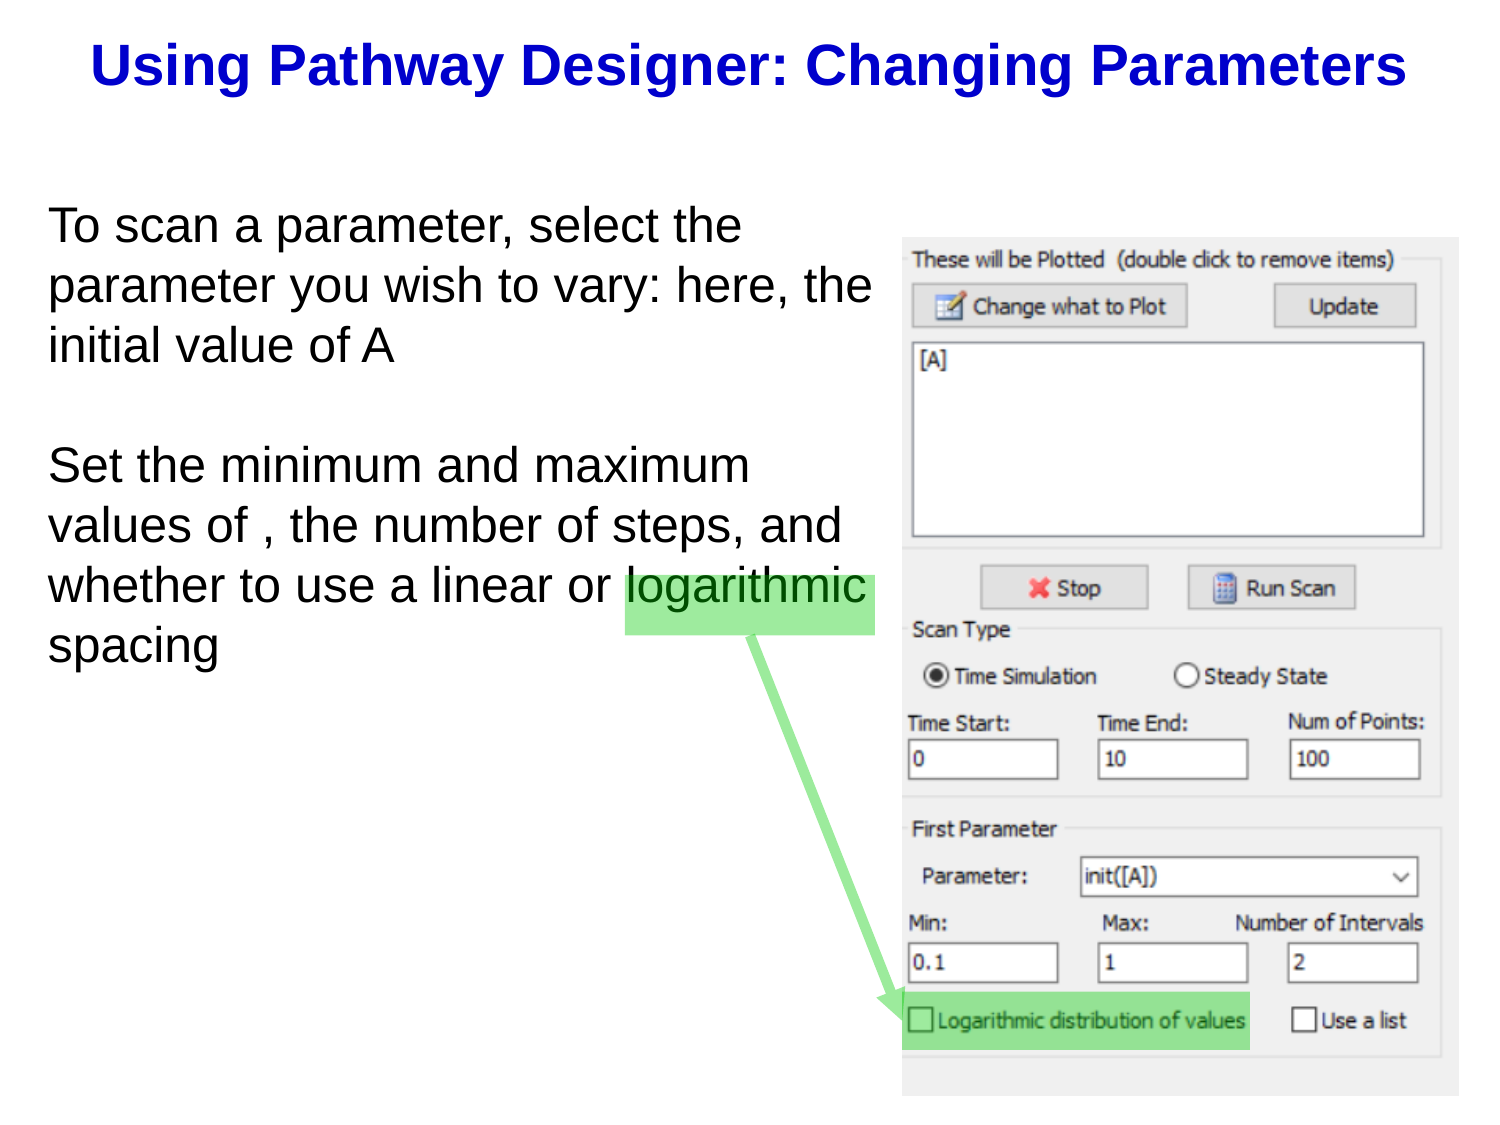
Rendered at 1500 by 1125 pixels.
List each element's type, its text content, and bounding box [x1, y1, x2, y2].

title Using Pathway Designer: Changing Parameters [0, 0, 1500, 125]
text_box [623, 573, 877, 637]
picture [901, 237, 1459, 1096]
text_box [749, 635, 903, 1022]
